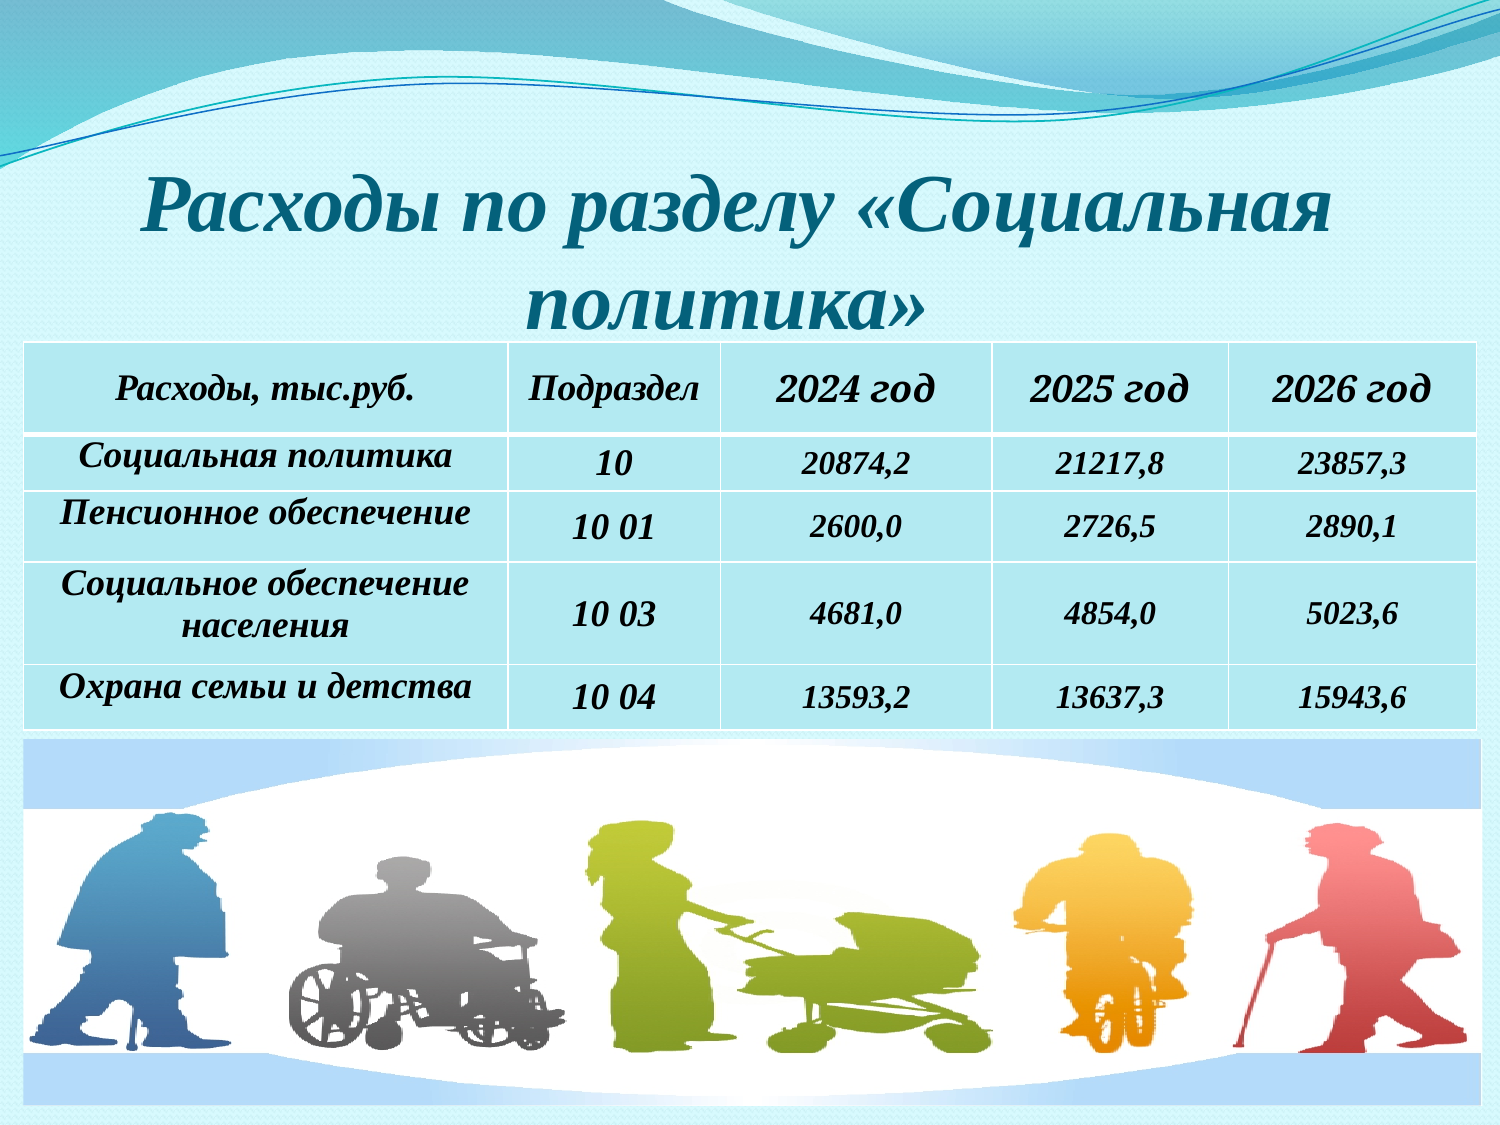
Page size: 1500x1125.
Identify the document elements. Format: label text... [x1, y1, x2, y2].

title Расходы по разделу «Социальная политика» [23, 140, 1454, 341]
table_header Расходы, тыс.руб. [24, 343, 507, 432]
table_cell 13593,2 [721, 665, 991, 729]
table_cell 10 01 [509, 492, 720, 561]
table_cell 10 03 [509, 563, 720, 664]
table_cell 4681,0 [721, 563, 991, 664]
table_cell 10 [509, 437, 720, 490]
table_header 2024 год [721, 343, 991, 432]
picture [23, 739, 1483, 1107]
table_cell Социальное обеспечение населения [24, 563, 507, 664]
table_cell 23857,3 [1229, 437, 1476, 490]
table_cell 15943,6 [1229, 665, 1476, 729]
table_cell 13637,3 [993, 665, 1228, 729]
table_cell 5023,6 [1229, 563, 1476, 664]
table_cell Охрана семьи и детства [24, 665, 507, 729]
table_header 2025 год [993, 343, 1228, 432]
table_cell 2890,1 [1229, 492, 1476, 561]
table_cell 2600,0 [721, 492, 991, 561]
table_cell 20874,2 [721, 437, 991, 490]
table_cell Пенсионное обеспечение [24, 492, 507, 561]
table_cell 4854,0 [993, 563, 1228, 664]
table_cell 21217,8 [993, 437, 1228, 490]
table_header 2026 год [1229, 343, 1476, 432]
table_cell Социальная политика [24, 437, 507, 490]
table_header Подраздел [509, 343, 720, 432]
table_cell 2726,5 [993, 492, 1228, 561]
table_cell 10 04 [509, 665, 720, 729]
